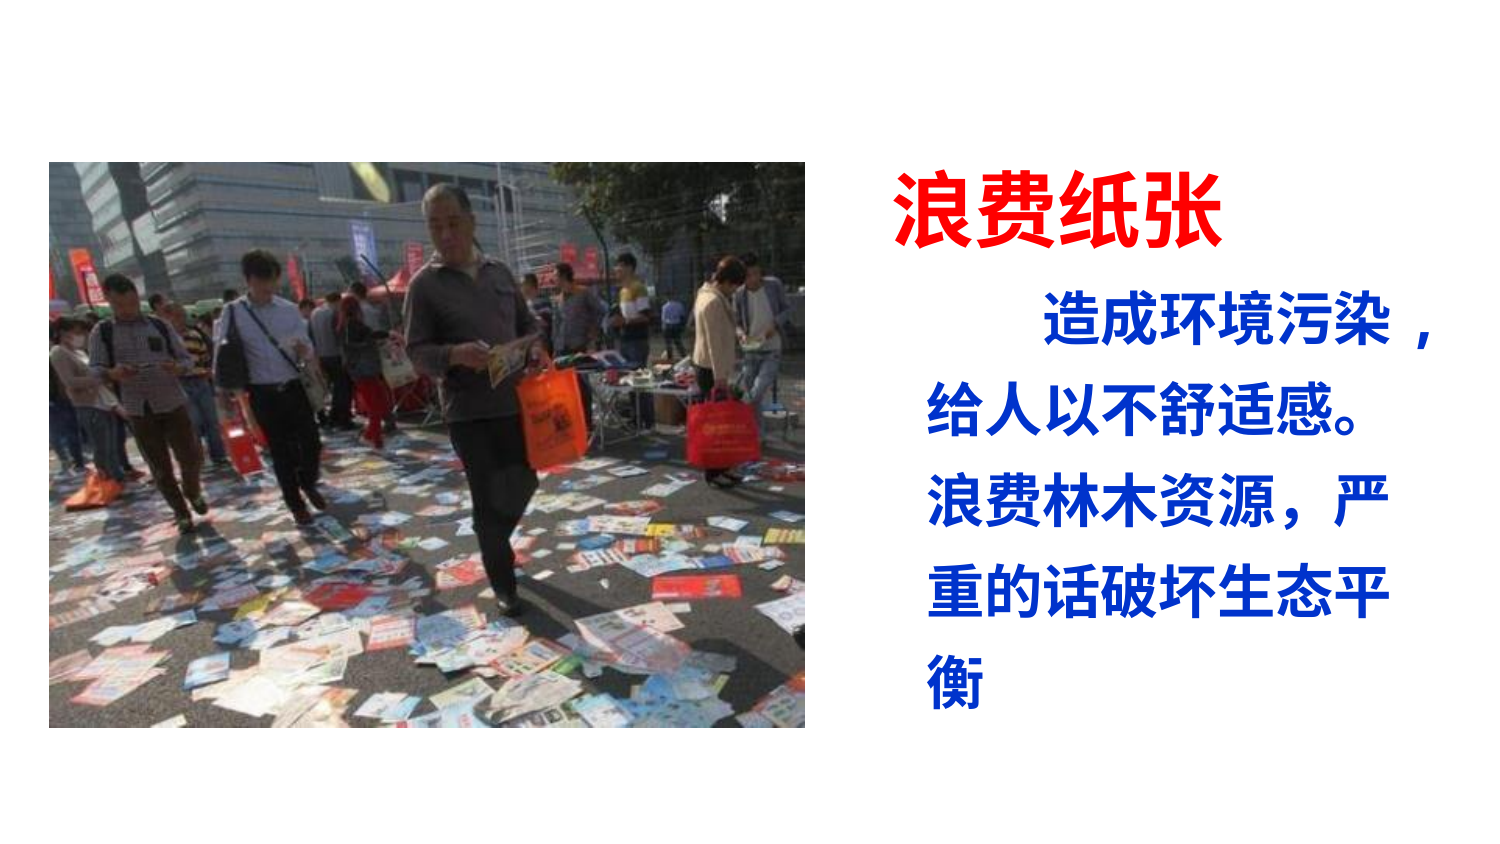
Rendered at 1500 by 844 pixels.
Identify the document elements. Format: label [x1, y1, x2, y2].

picture [49, 162, 799, 728]
text_box [799, 120, 1417, 728]
